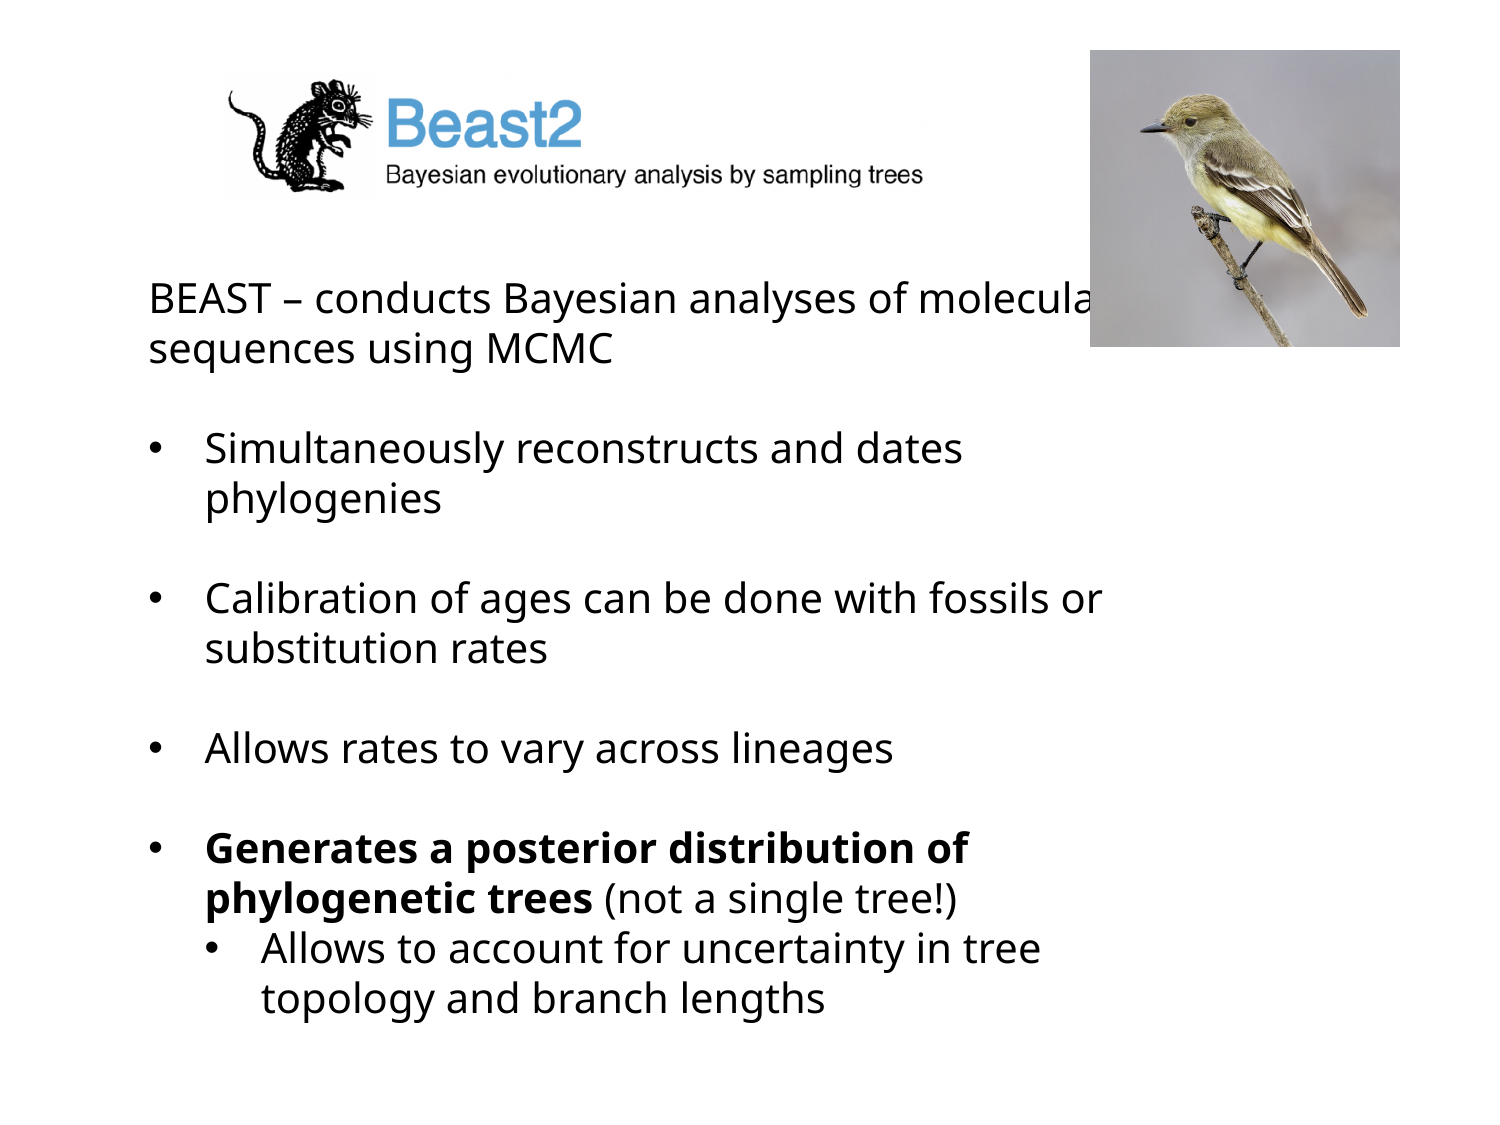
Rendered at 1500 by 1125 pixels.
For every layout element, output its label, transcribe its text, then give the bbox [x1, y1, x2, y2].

picture [1090, 50, 1400, 347]
picture [219, 70, 931, 199]
text_box BEAST – conducts Bayesian analyses of molecular sequences using MCMC Simultaneously reconstructs and dates phylogenies Calibration of ages can be done with fossils or substitution rates Allows rates to vary across lineages Generates a posterior distribution of phylogenetic trees (not a single tree!) Allows to account for uncertainty in tree topology and branch lengths [133, 264, 1150, 1030]
